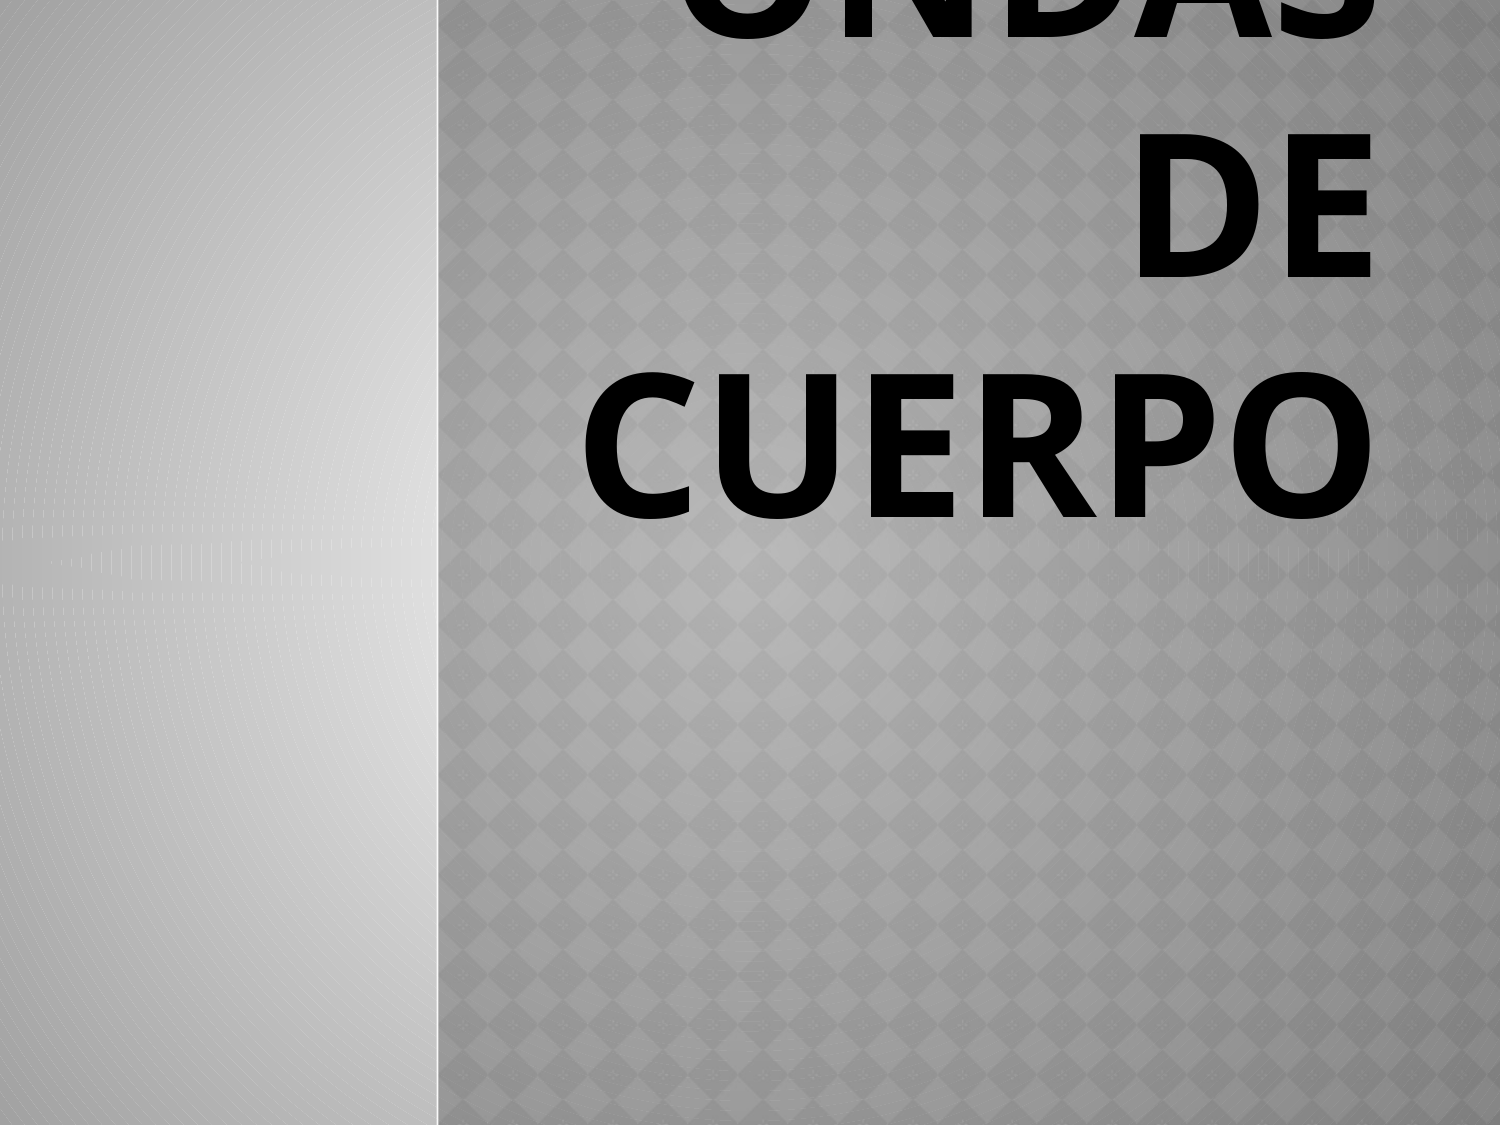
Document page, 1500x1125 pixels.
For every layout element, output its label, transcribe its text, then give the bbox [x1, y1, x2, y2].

title ONDAS DE CUERPO [552, 87, 1390, 558]
